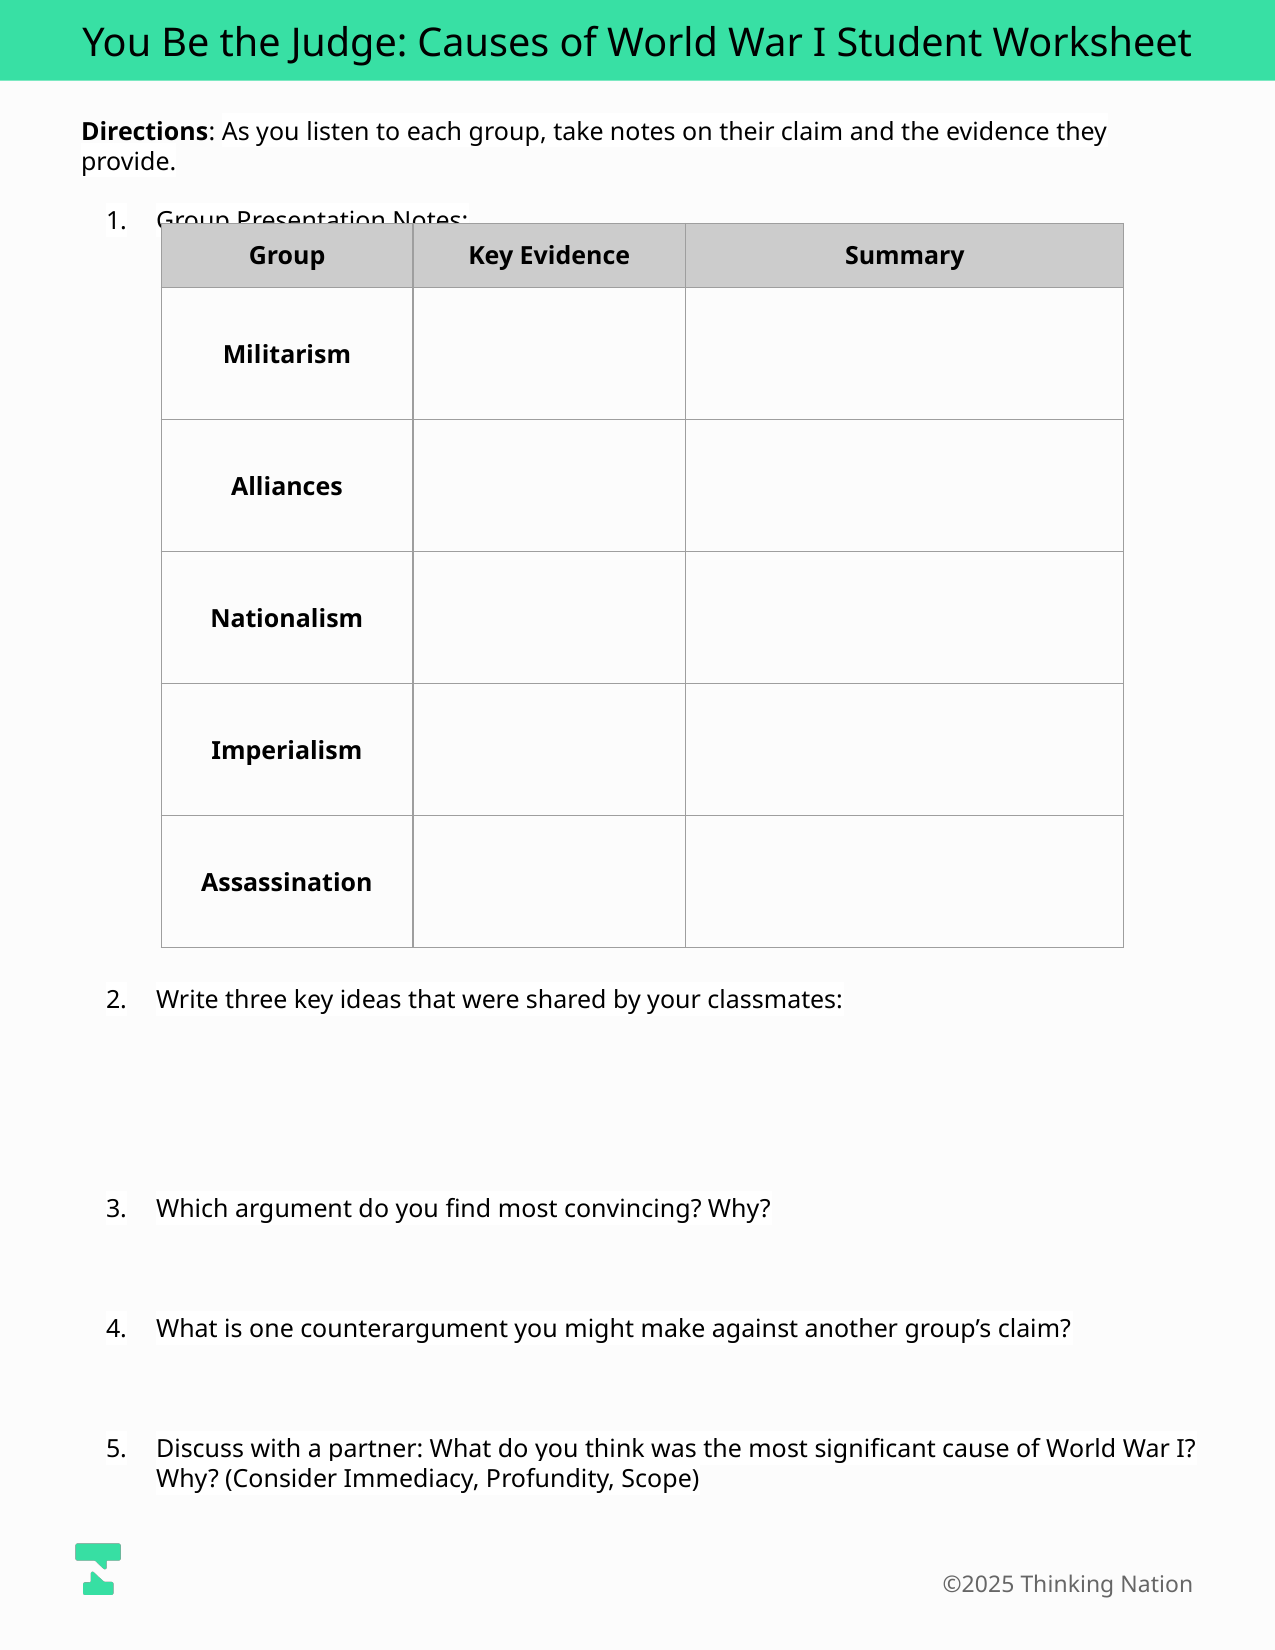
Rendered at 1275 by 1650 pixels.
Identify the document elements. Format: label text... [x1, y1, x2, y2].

table_cell [686, 684, 1123, 815]
table_header Key Evidence [414, 224, 685, 287]
table_cell [414, 420, 685, 551]
table_cell Assassination [162, 816, 412, 947]
text_box You Be the Judge: Causes of World War I Student Worksheet [0, 0, 1275, 81]
text_box ©2025 Thinking Nation [907, 1553, 1210, 1605]
table_header Group [162, 224, 412, 287]
table_cell [414, 684, 685, 815]
table_cell [686, 552, 1123, 683]
table_header Summary [686, 224, 1123, 287]
table_cell Militarism [162, 288, 412, 419]
table_cell [686, 420, 1123, 551]
table_cell [686, 816, 1123, 947]
table_cell [414, 552, 685, 683]
table_cell [686, 288, 1123, 419]
table_cell [414, 288, 685, 419]
table_cell Nationalism [162, 552, 412, 683]
picture [62, 1533, 134, 1605]
text_box Directions: As you listen to each group, take notes on their claim and the evidence they provide. Group Presentation Notes: Write three key ideas that were shared by your classmates: Which argument do you find most convincing? Why? What is one counterargument you might make against another group’s claim? Discuss with a partner: What do you think was the most significant cause of World War I? Why? (Consider Immediacy, Profundity, Scope) [62, 96, 1223, 1471]
table_cell Alliances [162, 420, 412, 551]
table_cell Imperialism [162, 684, 412, 815]
table_cell [414, 816, 685, 947]
